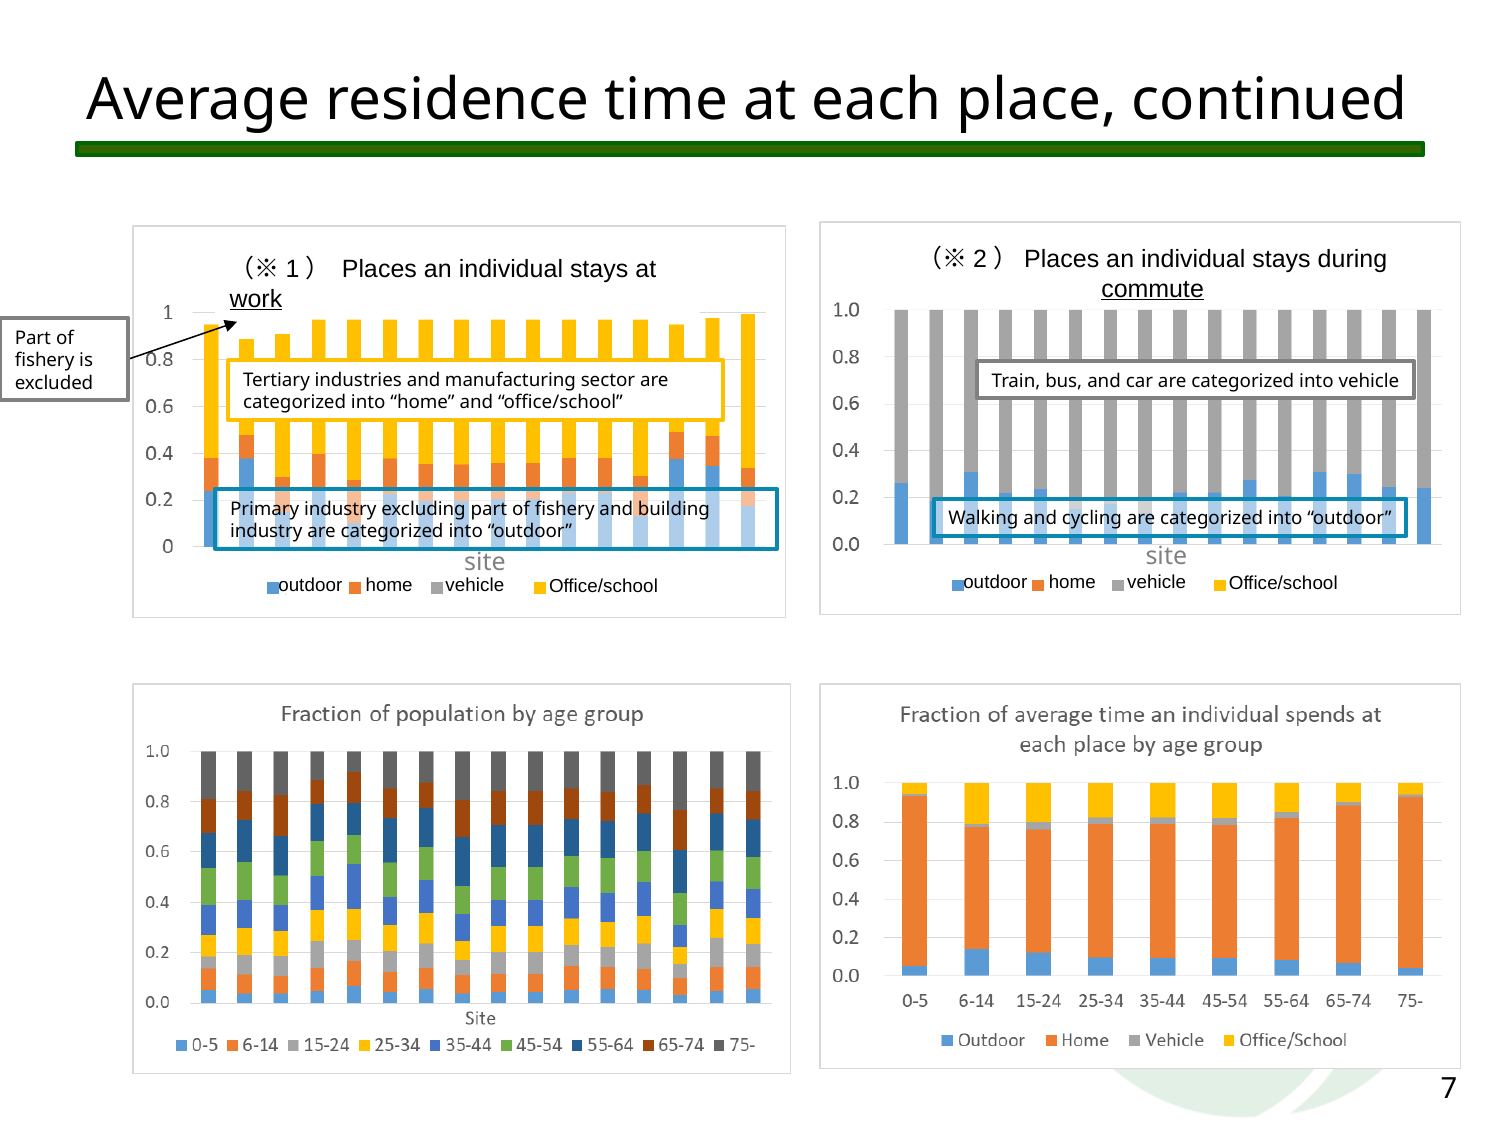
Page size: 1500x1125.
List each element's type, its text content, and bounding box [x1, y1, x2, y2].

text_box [0, 224, 786, 618]
picture [819, 683, 1461, 1069]
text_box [819, 221, 1461, 615]
picture [131, 683, 792, 1074]
title Average residence time at each place, continued [71, 27, 1500, 131]
